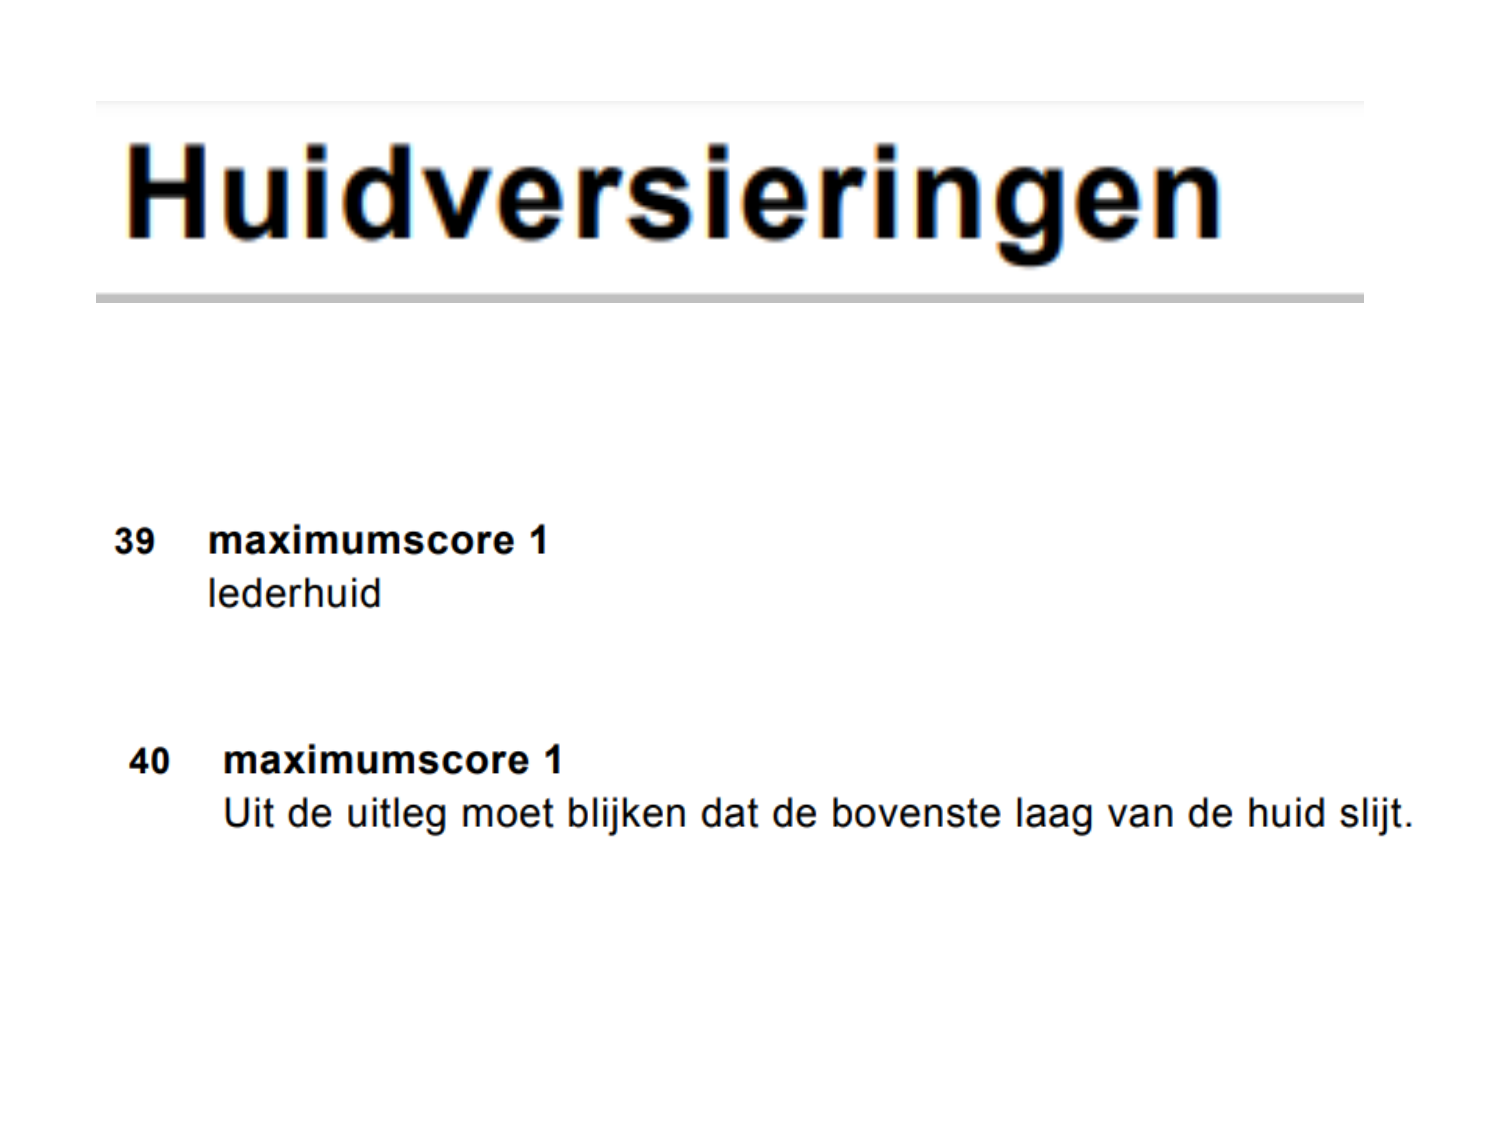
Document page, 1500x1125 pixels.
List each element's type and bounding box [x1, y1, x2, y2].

picture [100, 692, 1445, 874]
picture [95, 101, 1365, 303]
picture [88, 487, 625, 637]
